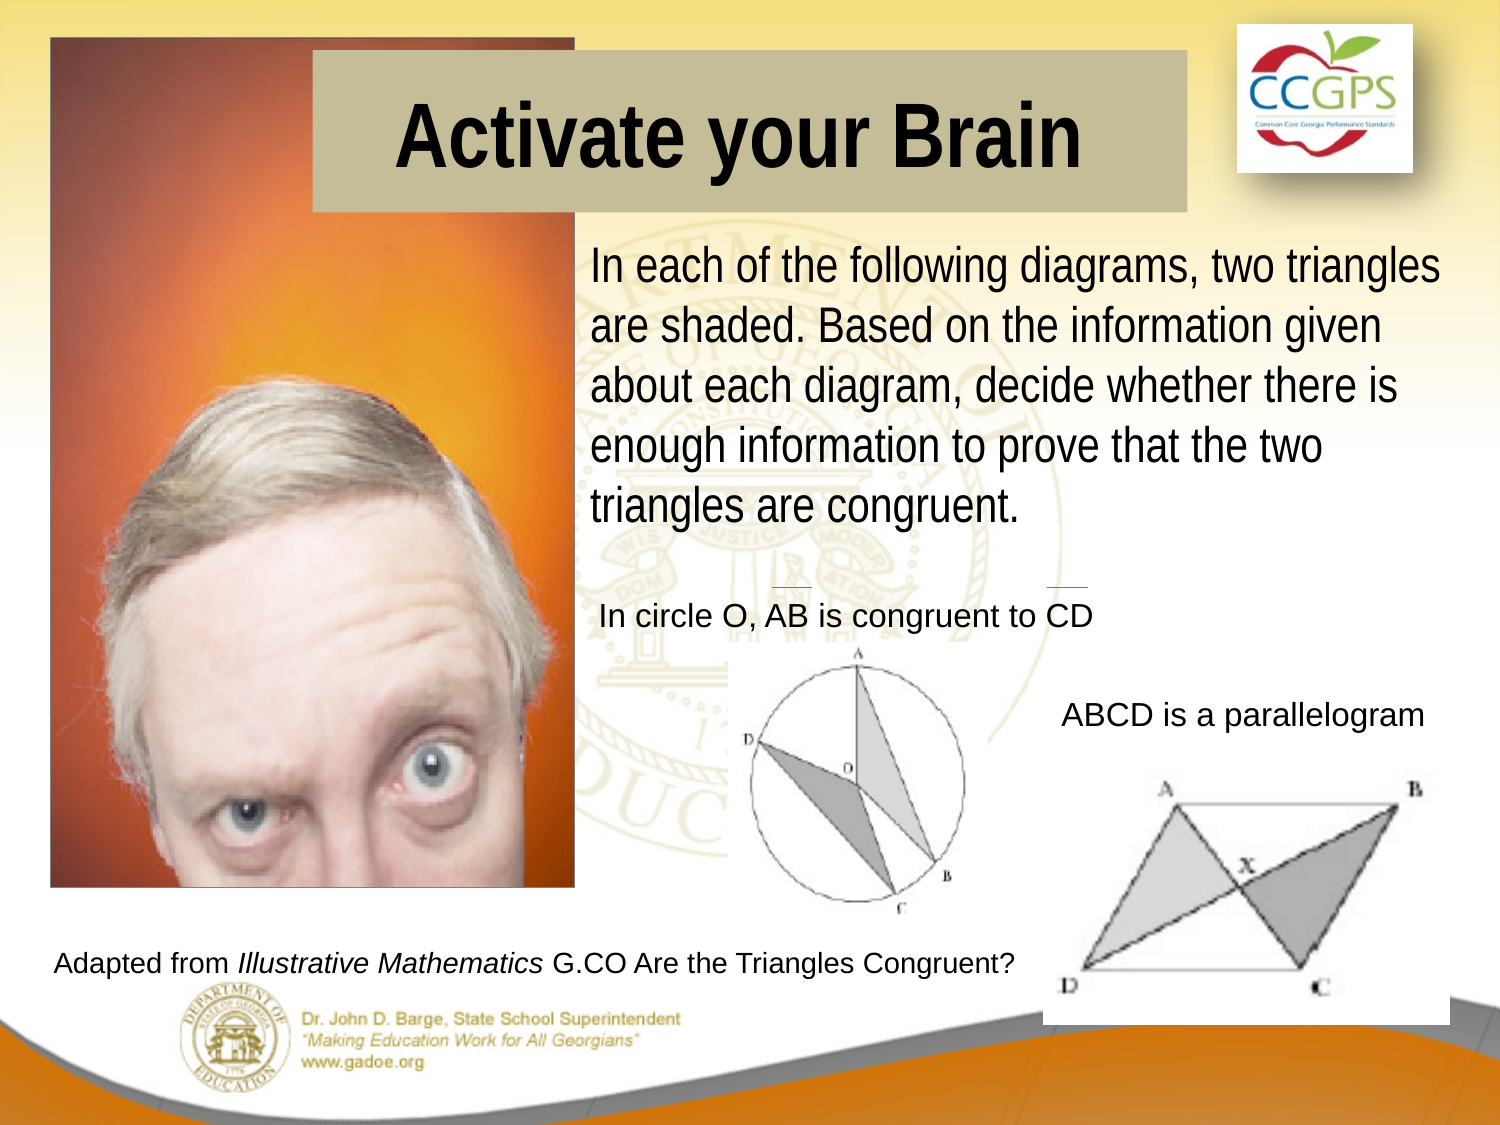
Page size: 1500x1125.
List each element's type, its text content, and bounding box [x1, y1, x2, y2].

picture [0, 0, 1500, 1125]
subtitle In each of the following diagrams, two triangles are shaded. Based on the information given about each diagram, decide whether there is enough information to prove that the two triangles are congruent. [579, 224, 1476, 988]
text_box Adapted from Illustrative Mathematics G.CO Are the Triangles Congruent? [38, 936, 575, 987]
title Activate your Brain [579, 49, 1188, 213]
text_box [580, 586, 1451, 1026]
